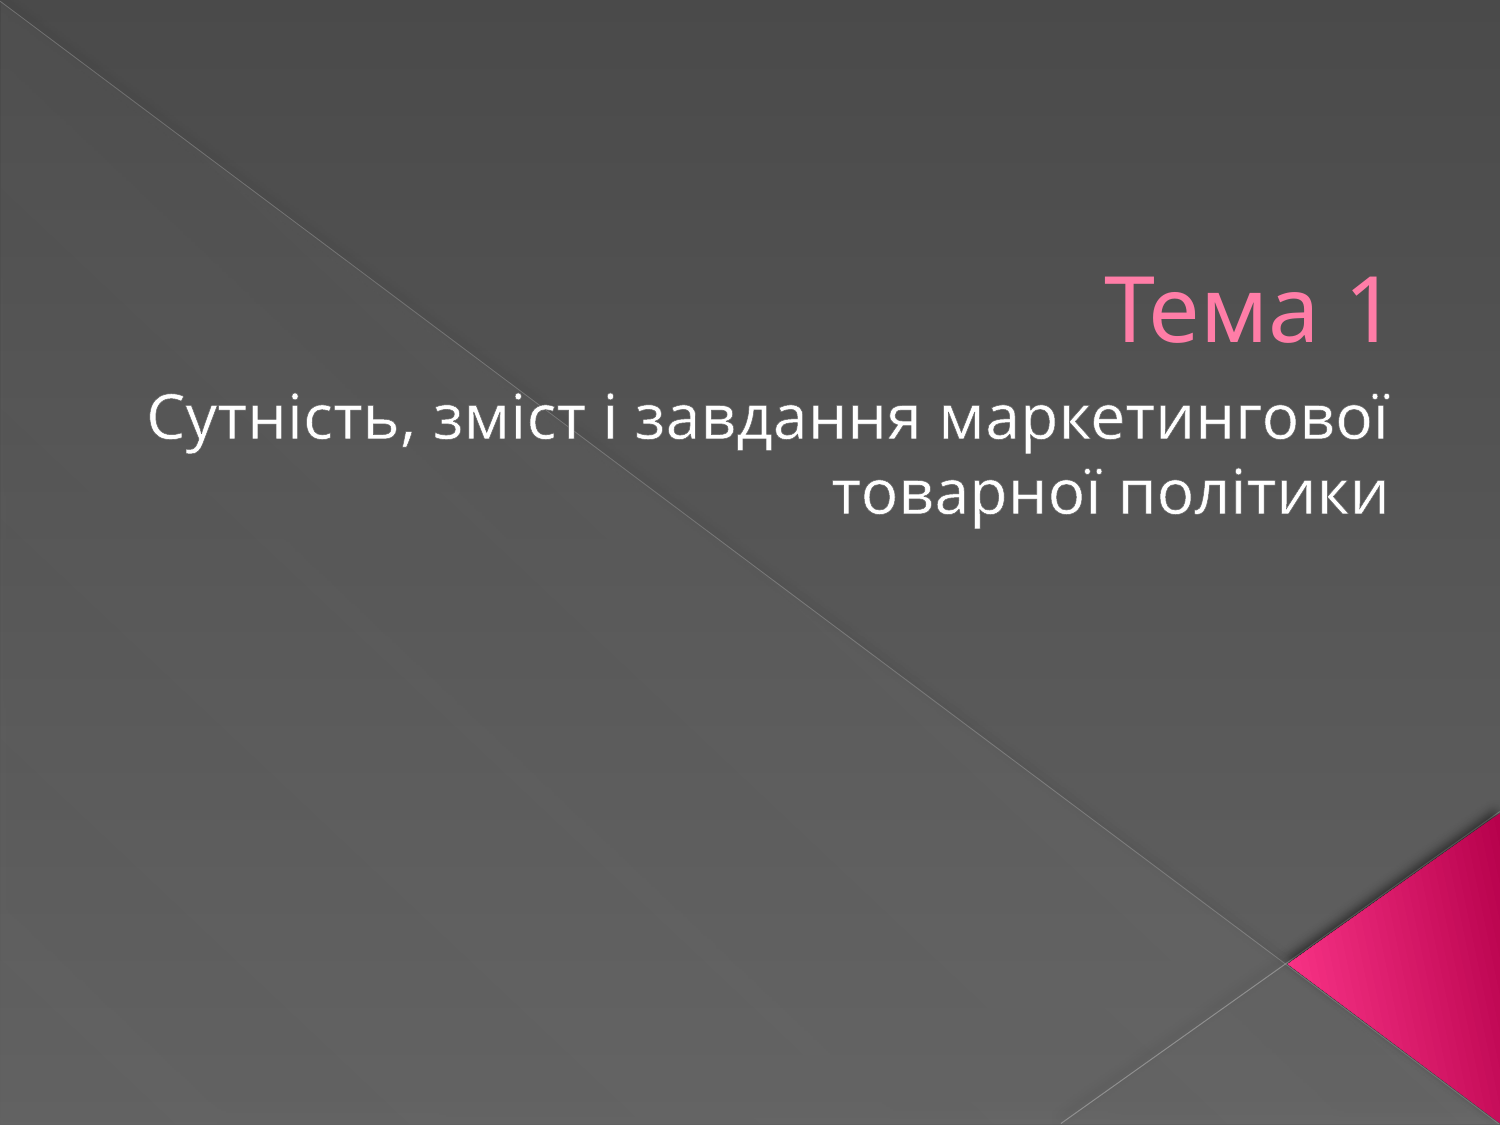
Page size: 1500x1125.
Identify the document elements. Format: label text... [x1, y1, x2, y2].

title Тема 1 [88, 127, 1412, 369]
subtitle Сутність, зміст і завдання маркетингової товарної політики [88, 369, 1412, 657]
